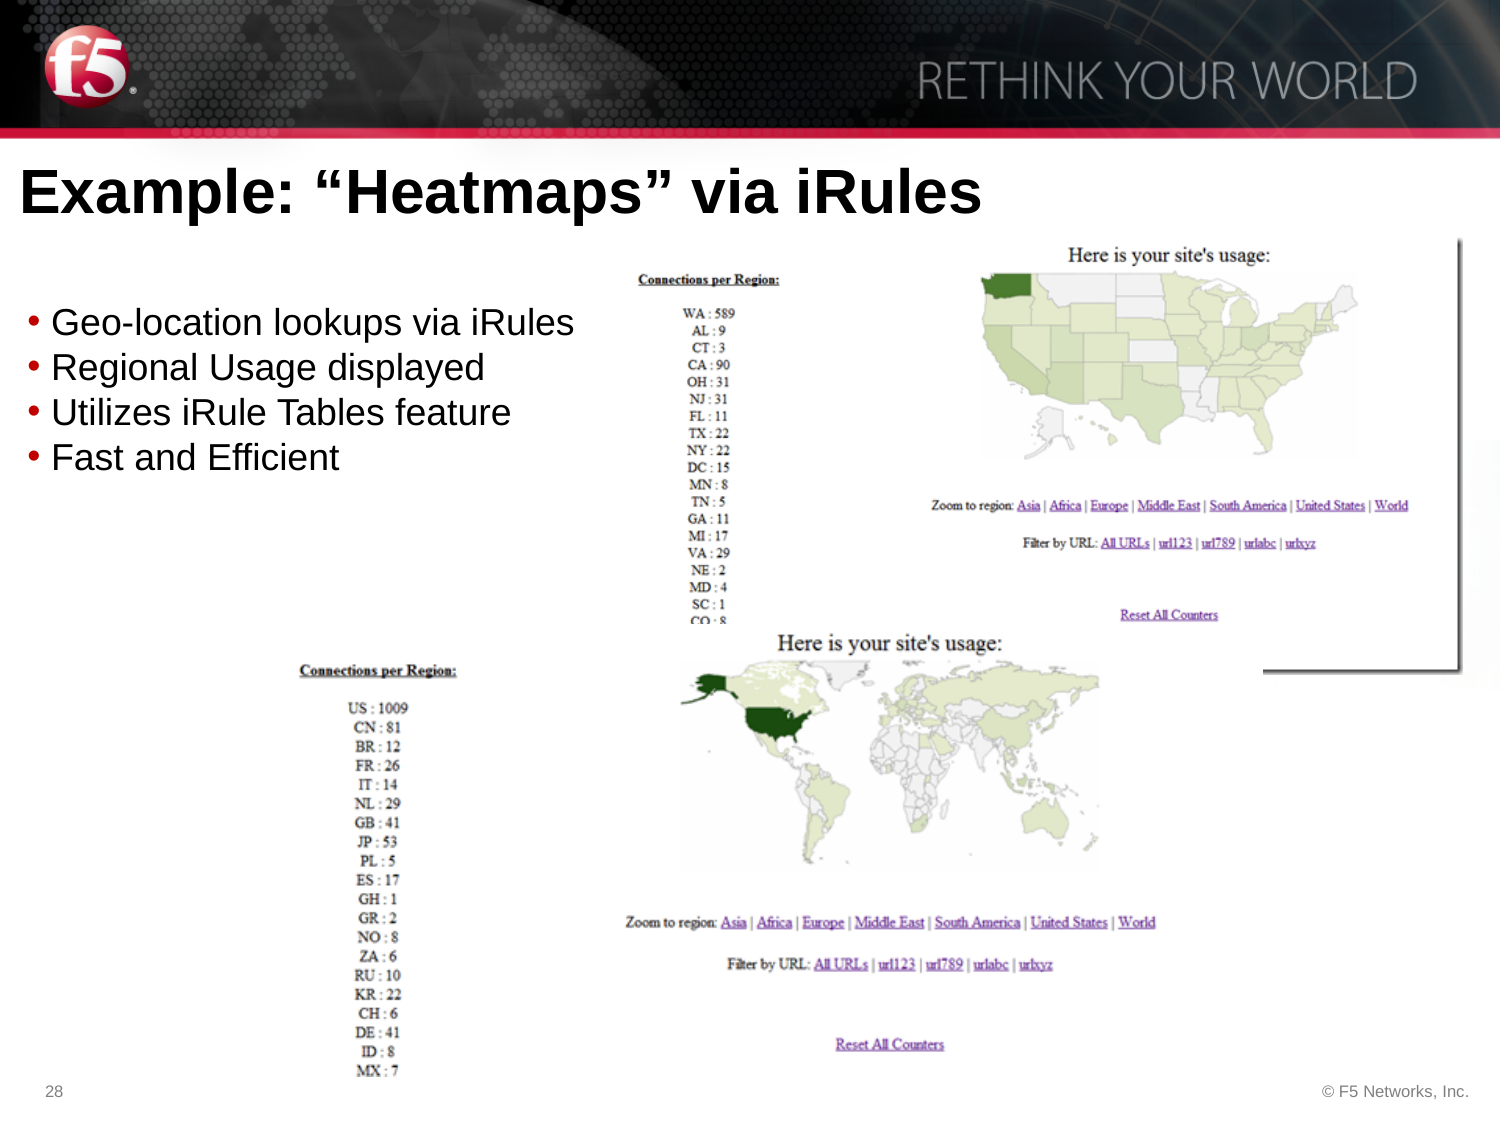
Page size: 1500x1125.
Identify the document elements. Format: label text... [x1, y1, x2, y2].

text_box Geo-location lookups via iRules Regional Usage displayed Utilizes iRule Tables feature Fast and Efficient [12, 290, 606, 486]
title Example: “Heatmaps” via iRules [18, 154, 1370, 288]
picture [0, 0, 1500, 1125]
